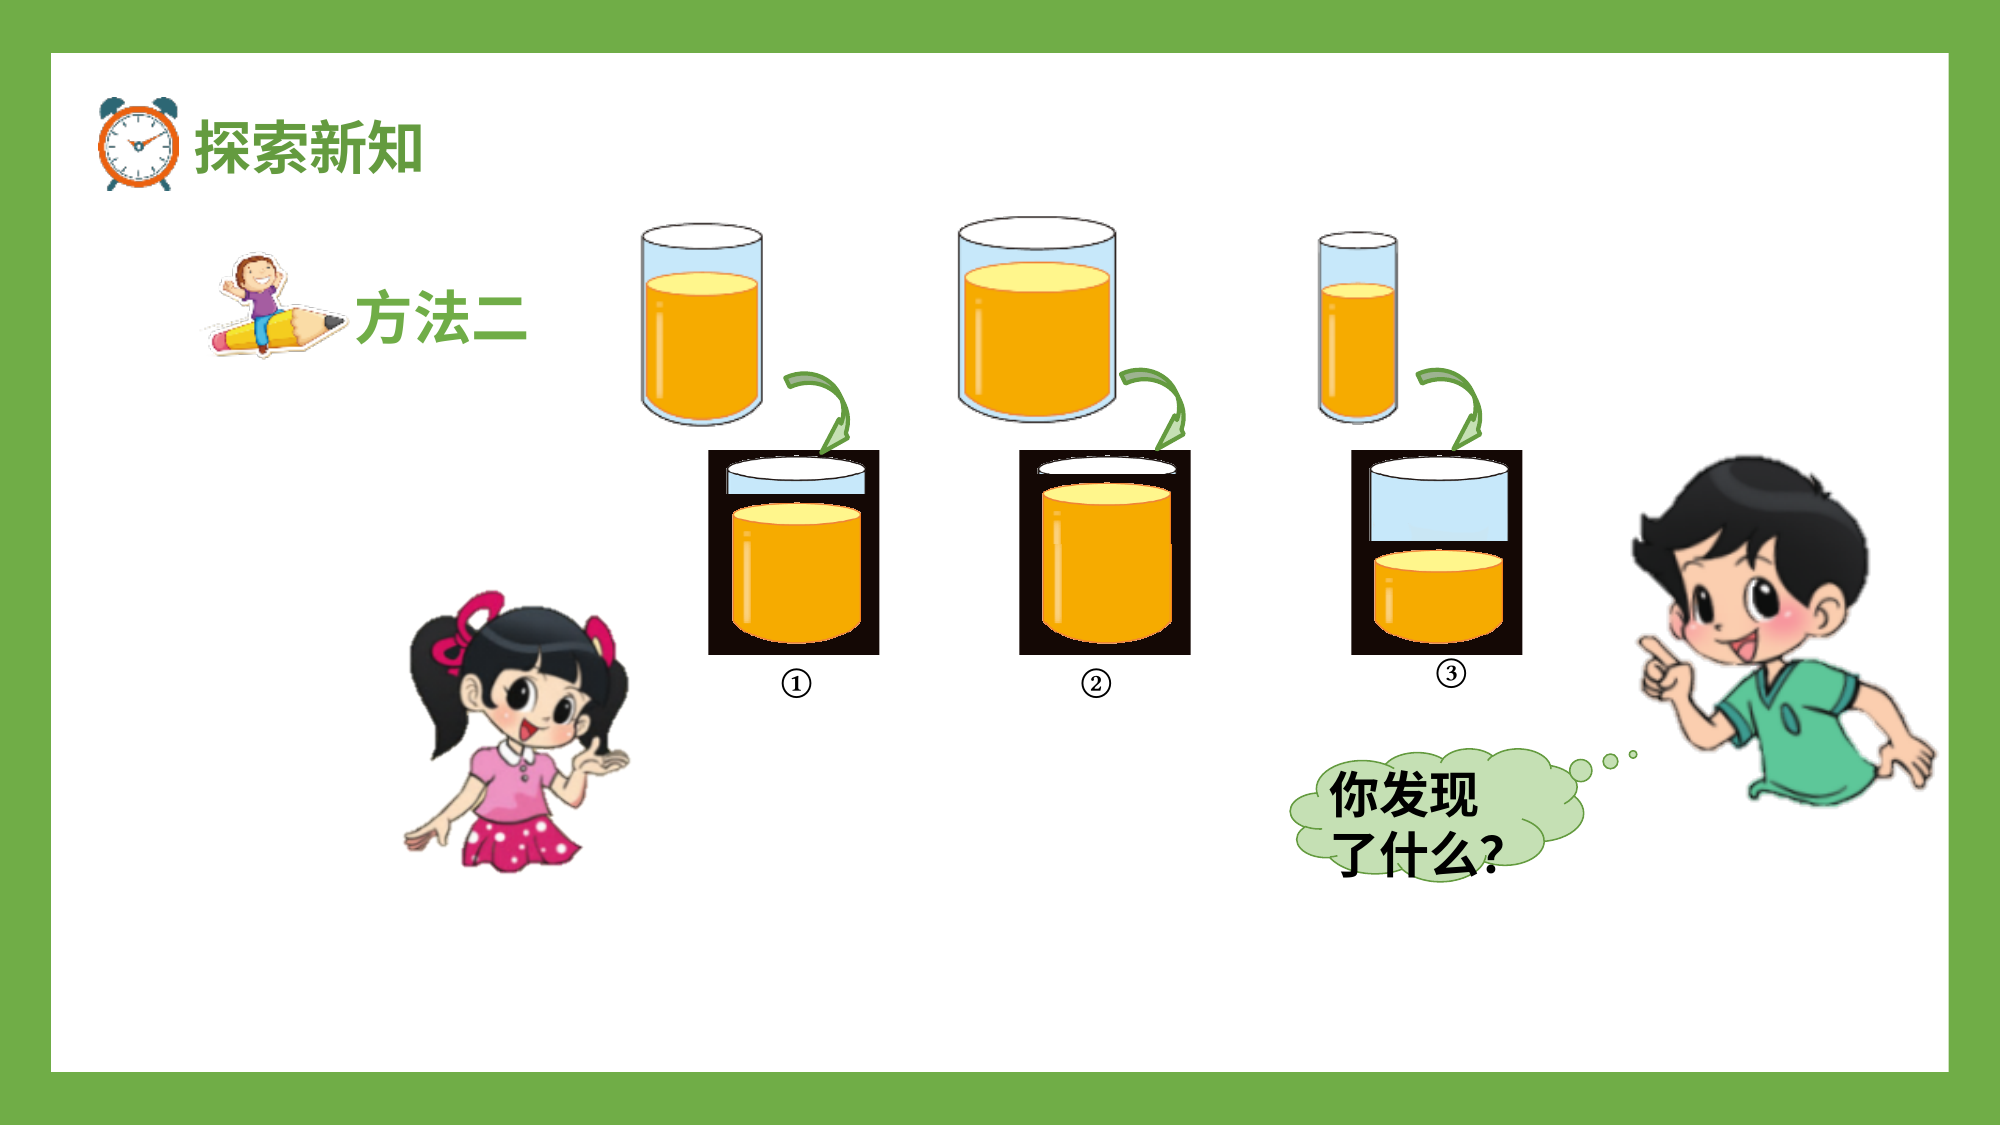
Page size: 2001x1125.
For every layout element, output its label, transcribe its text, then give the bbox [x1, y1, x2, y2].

picture [370, 574, 644, 884]
picture [1614, 414, 1950, 852]
text_box [822, 430, 849, 450]
picture [708, 450, 880, 655]
text_box ③ [1420, 655, 1483, 701]
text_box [624, 215, 1406, 430]
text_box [1406, 239, 1745, 394]
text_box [178, 239, 624, 394]
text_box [1363, 541, 1511, 655]
text_box ② [1065, 655, 1128, 710]
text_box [1290, 748, 1584, 893]
text_box [1156, 430, 1184, 450]
picture [1019, 450, 1191, 655]
picture [1351, 450, 1523, 655]
text_box [1453, 394, 1481, 450]
text_box ① [765, 655, 829, 710]
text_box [97, 97, 554, 191]
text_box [1030, 474, 1179, 655]
